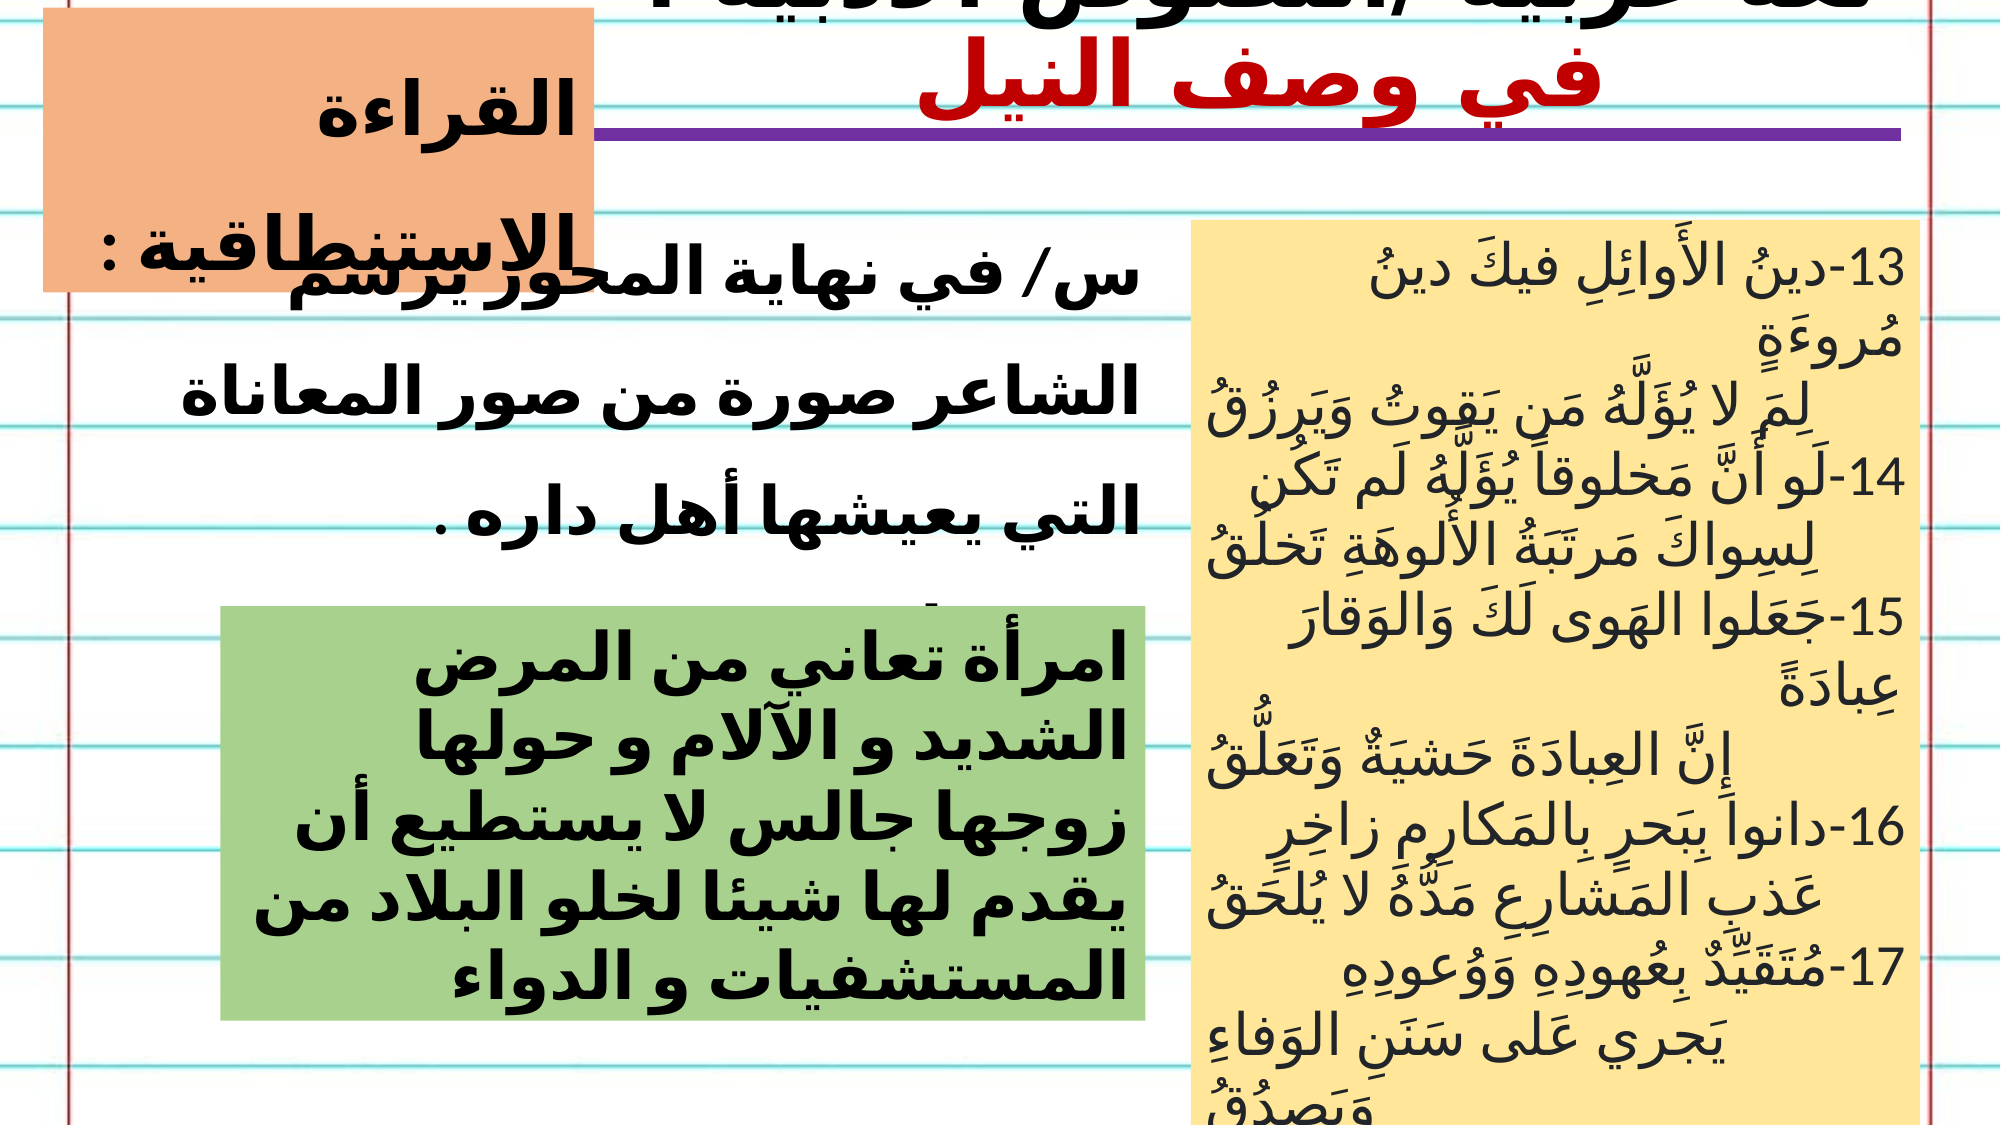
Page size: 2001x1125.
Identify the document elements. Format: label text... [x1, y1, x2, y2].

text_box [594, 11, 1902, 135]
picture [0, 0, 2001, 1125]
picture [1189, 0, 1396, 11]
text_box 13-دينُ الأَوائِلِ فيكَ دينُ مُروءَةٍ لِمَ لا يُؤَلَّهُ مَن يَقوتُ وَيَرزُقُ 14-لَو أَنَّ مَخلوقاً يُؤَلَّهُ لَم تَكُن لِسِواكَ مَرتَبَةُ الأُلوهَةِ تَخلُقُ 15-جَعَلوا الهَوى لَكَ وَالوَقارَ عِبادَةً إِنَّ العِبادَةَ حَشيَةٌ وَتَعَلُّقُ 16-دانوا بِبَحرٍ بِالمَكارِمِ زاخِرٍ عَذبِ المَشارِعِ مَدُّهُ لا يُلحَقُ 17-مُتَقَيِّدٌ بِعُهودِهِ وَوُعودِهِ يَجري عَلى سَنَنِ الوَفاءِ وَيَصدُقُ [1190, 219, 1921, 1125]
text_box س/ في نهاية المحور يرسم الشاعر صورة من صور المعاناة التي يعيشها أهل داره . وضحها . [160, 180, 1159, 676]
picture [1402, 0, 1614, 11]
picture [1079, 0, 1172, 11]
text_box القراءة الاستنطاقية : [43, 7, 595, 293]
picture [1039, 0, 1066, 11]
text_box امرأة تعاني من المرض الشديد و الآلام و حولها زوجها جالس لا يستطيع أن يقدم لها شيئا لخلو البلاد من المستشفيات و الدواء [220, 606, 1146, 1021]
